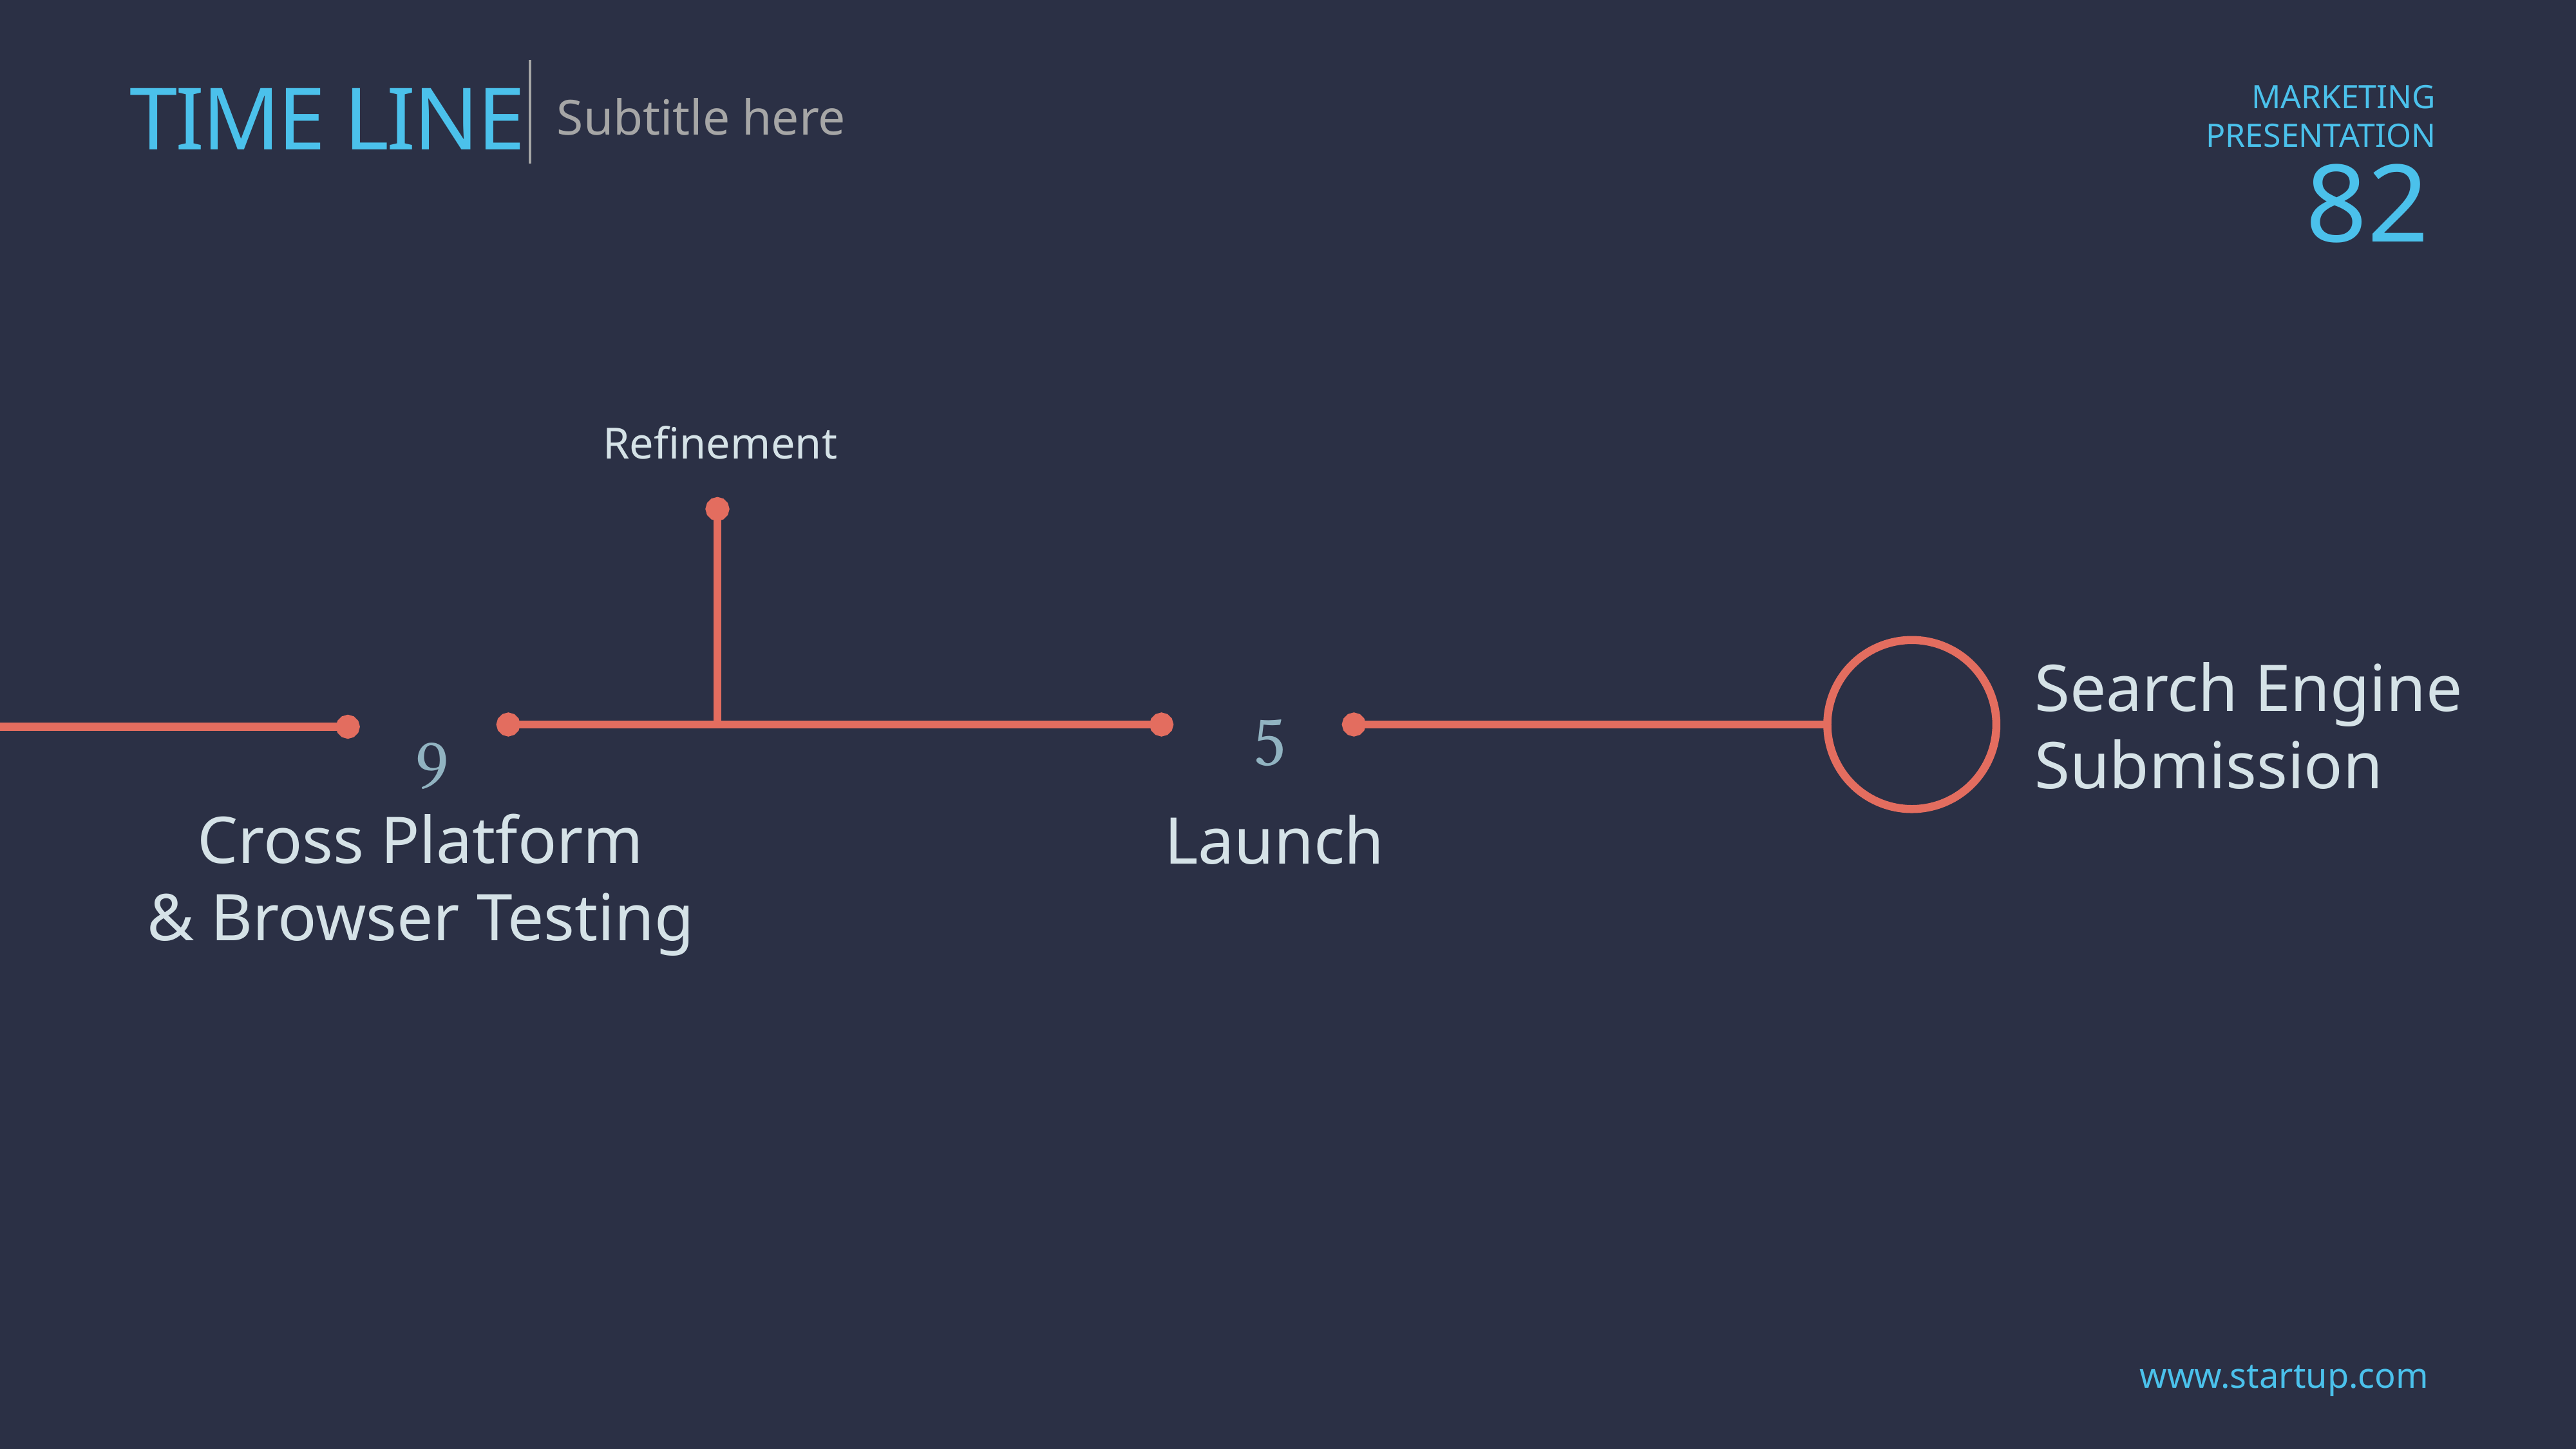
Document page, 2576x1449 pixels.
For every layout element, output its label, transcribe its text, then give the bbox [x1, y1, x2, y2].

text_box Subtitle here [547, 81, 855, 149]
text_box  [1253, 631, 1287, 786]
text_box Search Engine Submission [2034, 647, 2463, 802]
text_box [1826, 639, 1998, 810]
text_box  [415, 641, 451, 797]
text_box Launch [1164, 799, 1385, 877]
text_box Cross Platform & Browser Testing [147, 799, 695, 954]
text_box Refinement [603, 415, 838, 468]
text_box TIME LINE [129, 63, 526, 167]
